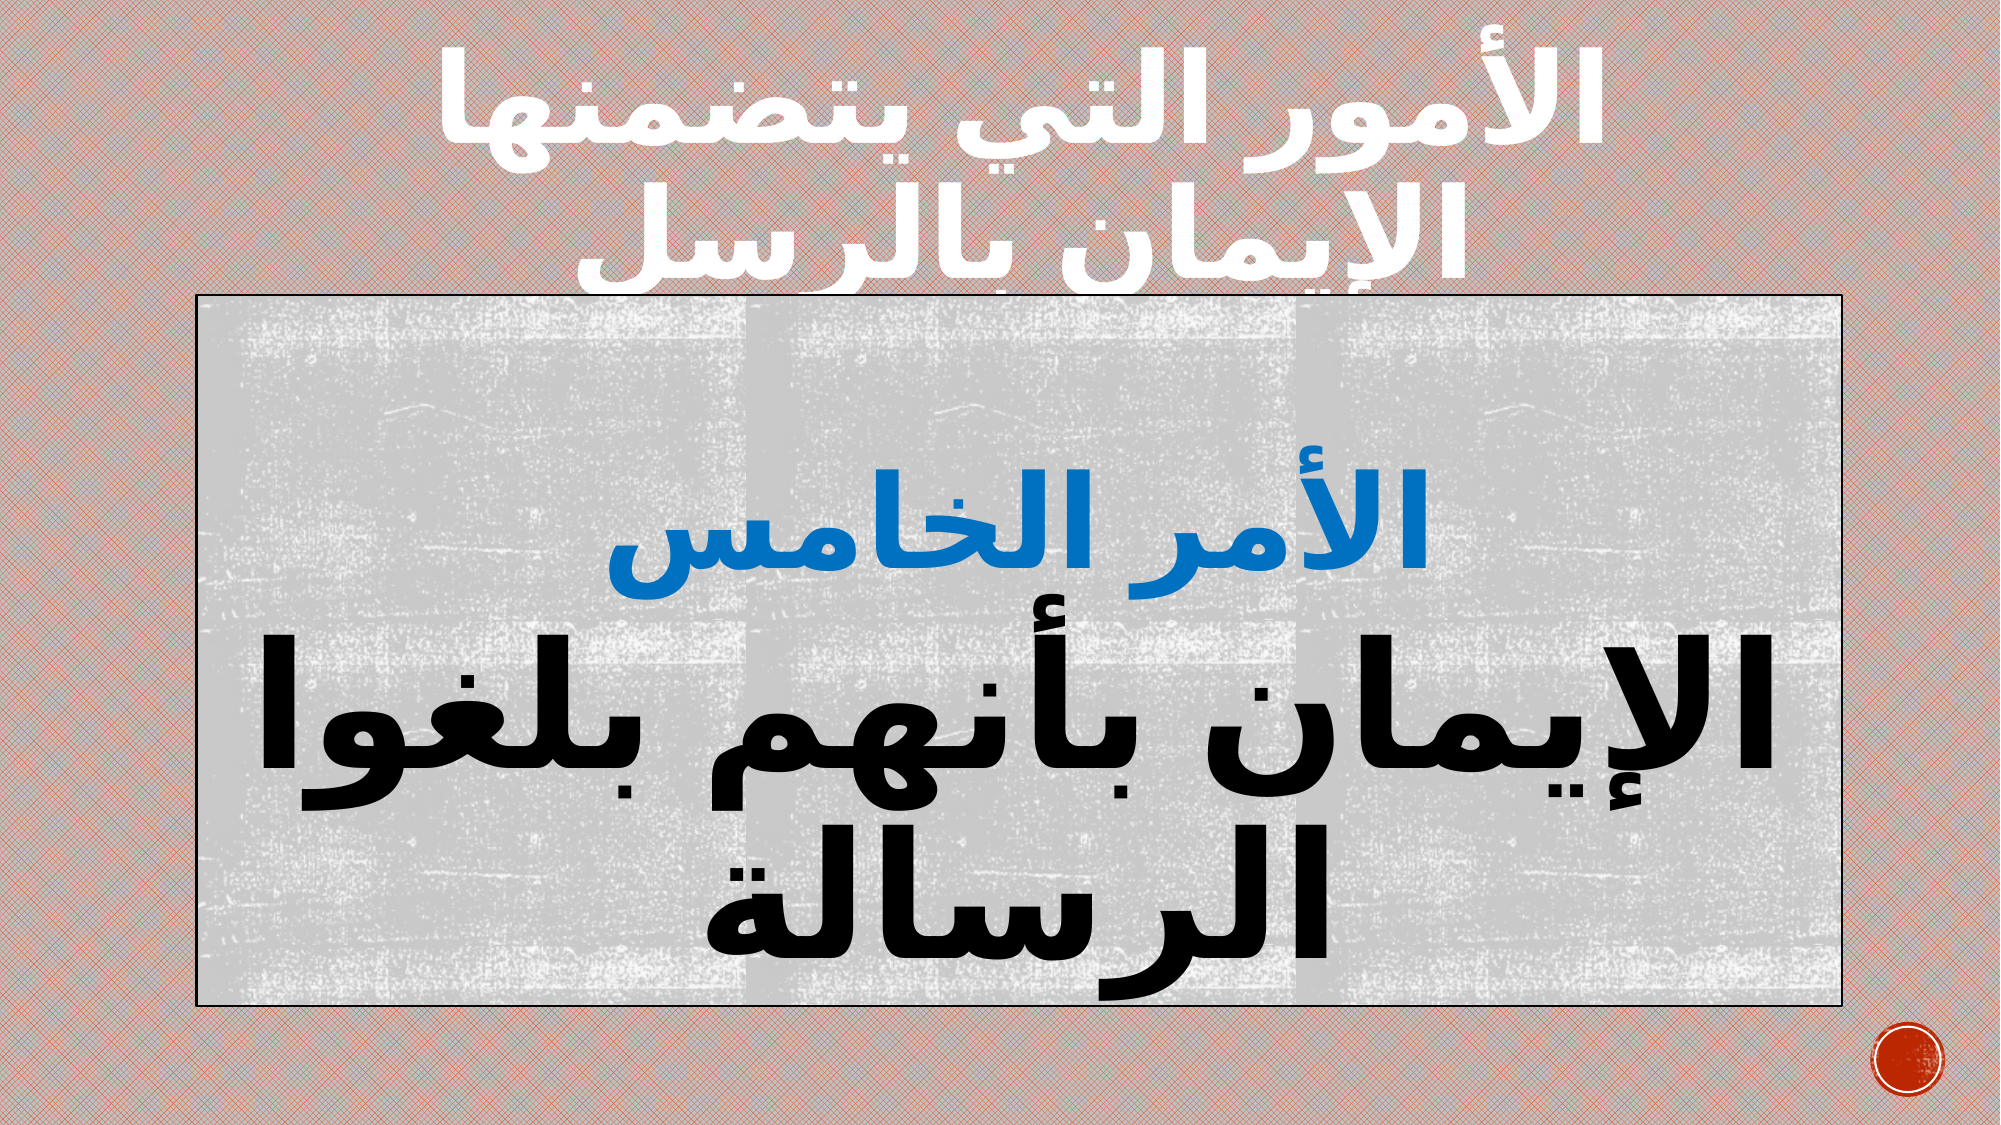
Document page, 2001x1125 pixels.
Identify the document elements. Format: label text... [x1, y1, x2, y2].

title الأمور التي يتضمنها الإيمان بالرسل [232, 44, 1813, 294]
list الأمر الخامس الإيمان بأنهم بلغوا الرسالة [195, 294, 1843, 1007]
